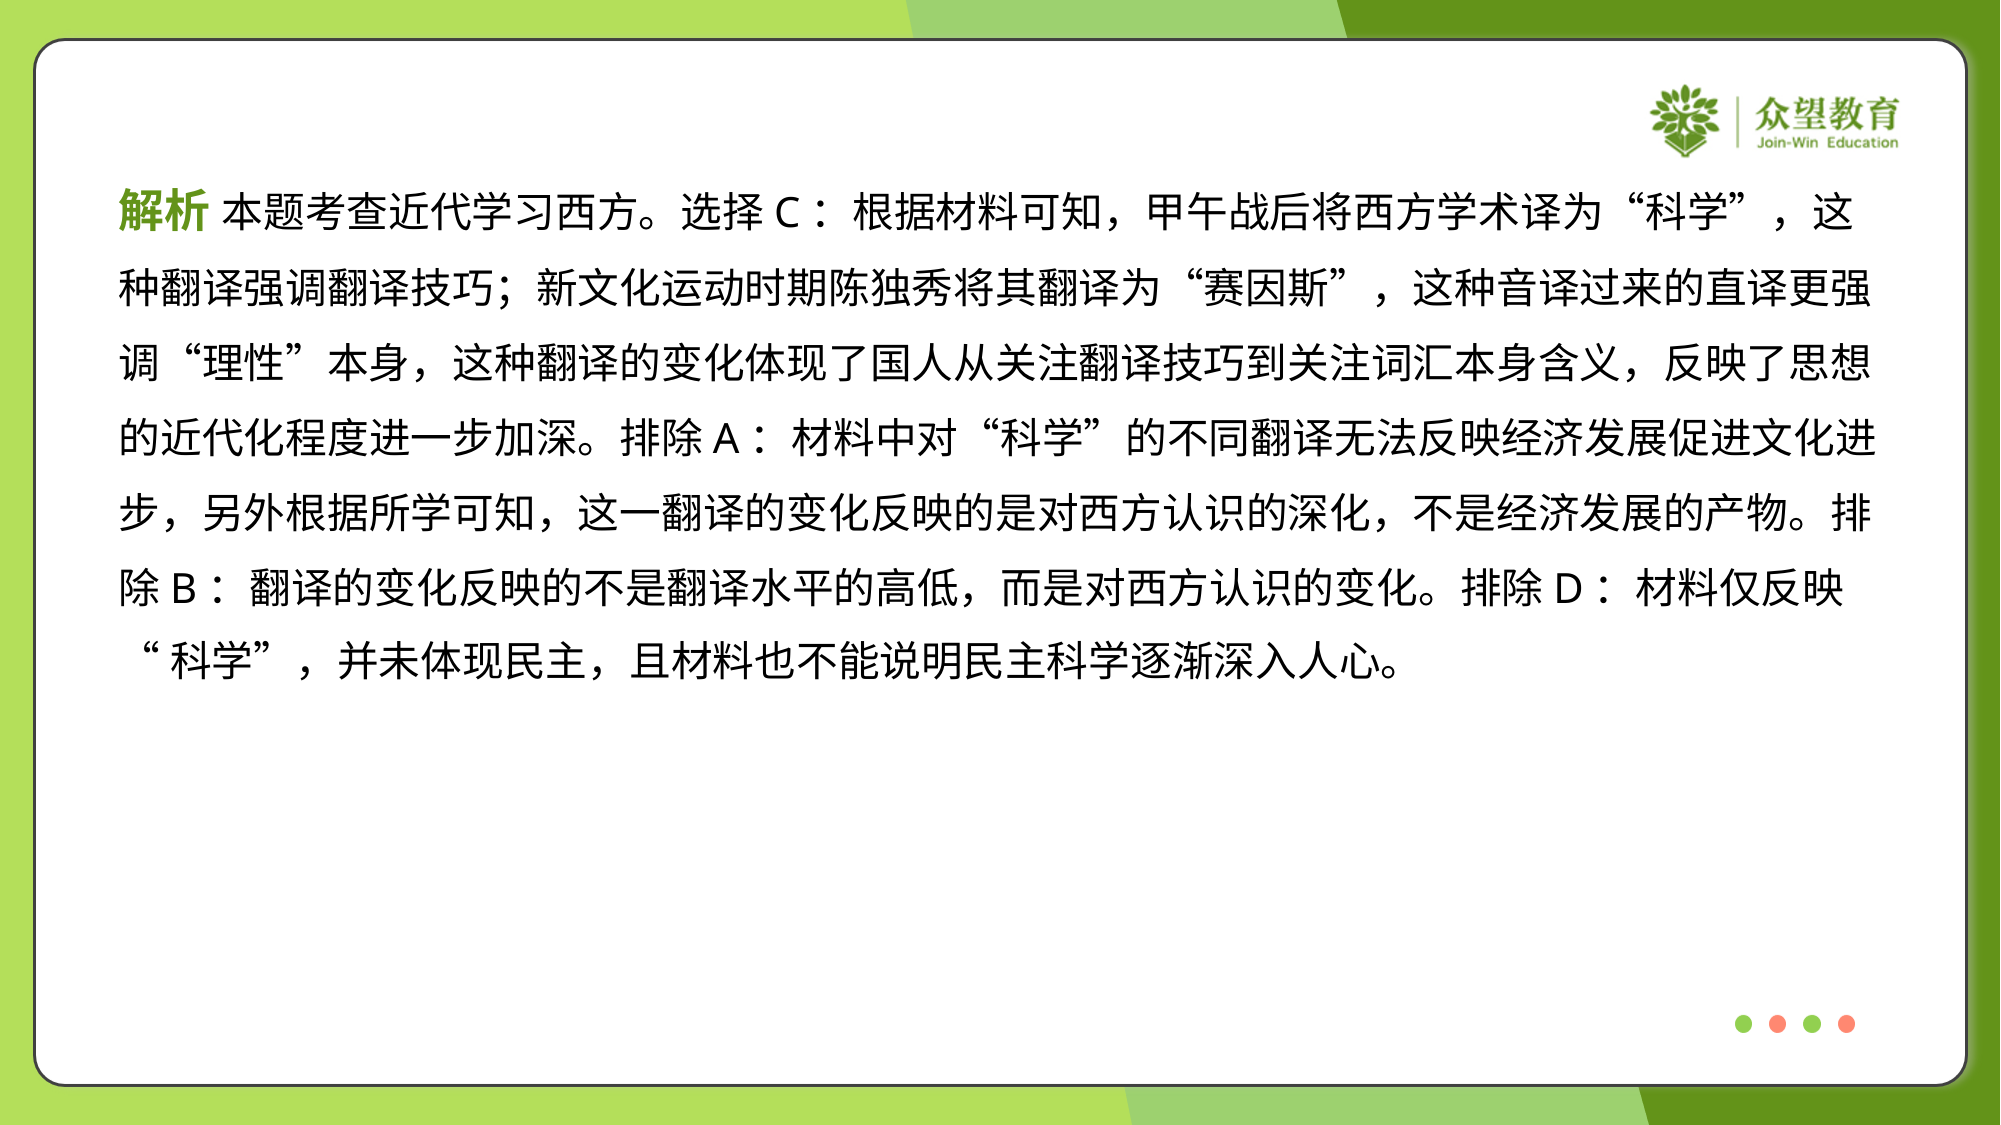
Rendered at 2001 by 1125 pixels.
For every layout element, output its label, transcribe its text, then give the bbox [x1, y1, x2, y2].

text_box 解析 本题考查近代学习西方。选择C：根据材料可知，甲午战后将西方学术译为“科学”，这 种翻译强调翻译技巧；新文化运动时期陈独秀将其翻译为“赛因斯”，这种音译过来的直译更强 调“理性”本身，这种翻译的变化体现了国人从关注翻译技巧到关注词汇本身含义，反映了思想 的近代化程度进一步加深。排除A：材料中对“科学”的不同翻译无法反映经济发展促进文化进 步，另外根据所学可知，这一翻译的变化反映的是对西方认识的深化，不是经济发展的产物。排 除B：翻译的变化反映的不是翻译水平的高低，而是对西方认识的变化。排除D：材料仅反映 “科学”，并未体现民主，且材料也不能说明民主科学逐渐深入人心。 [118, 159, 1883, 677]
picture [0, 0, 2000, 1125]
